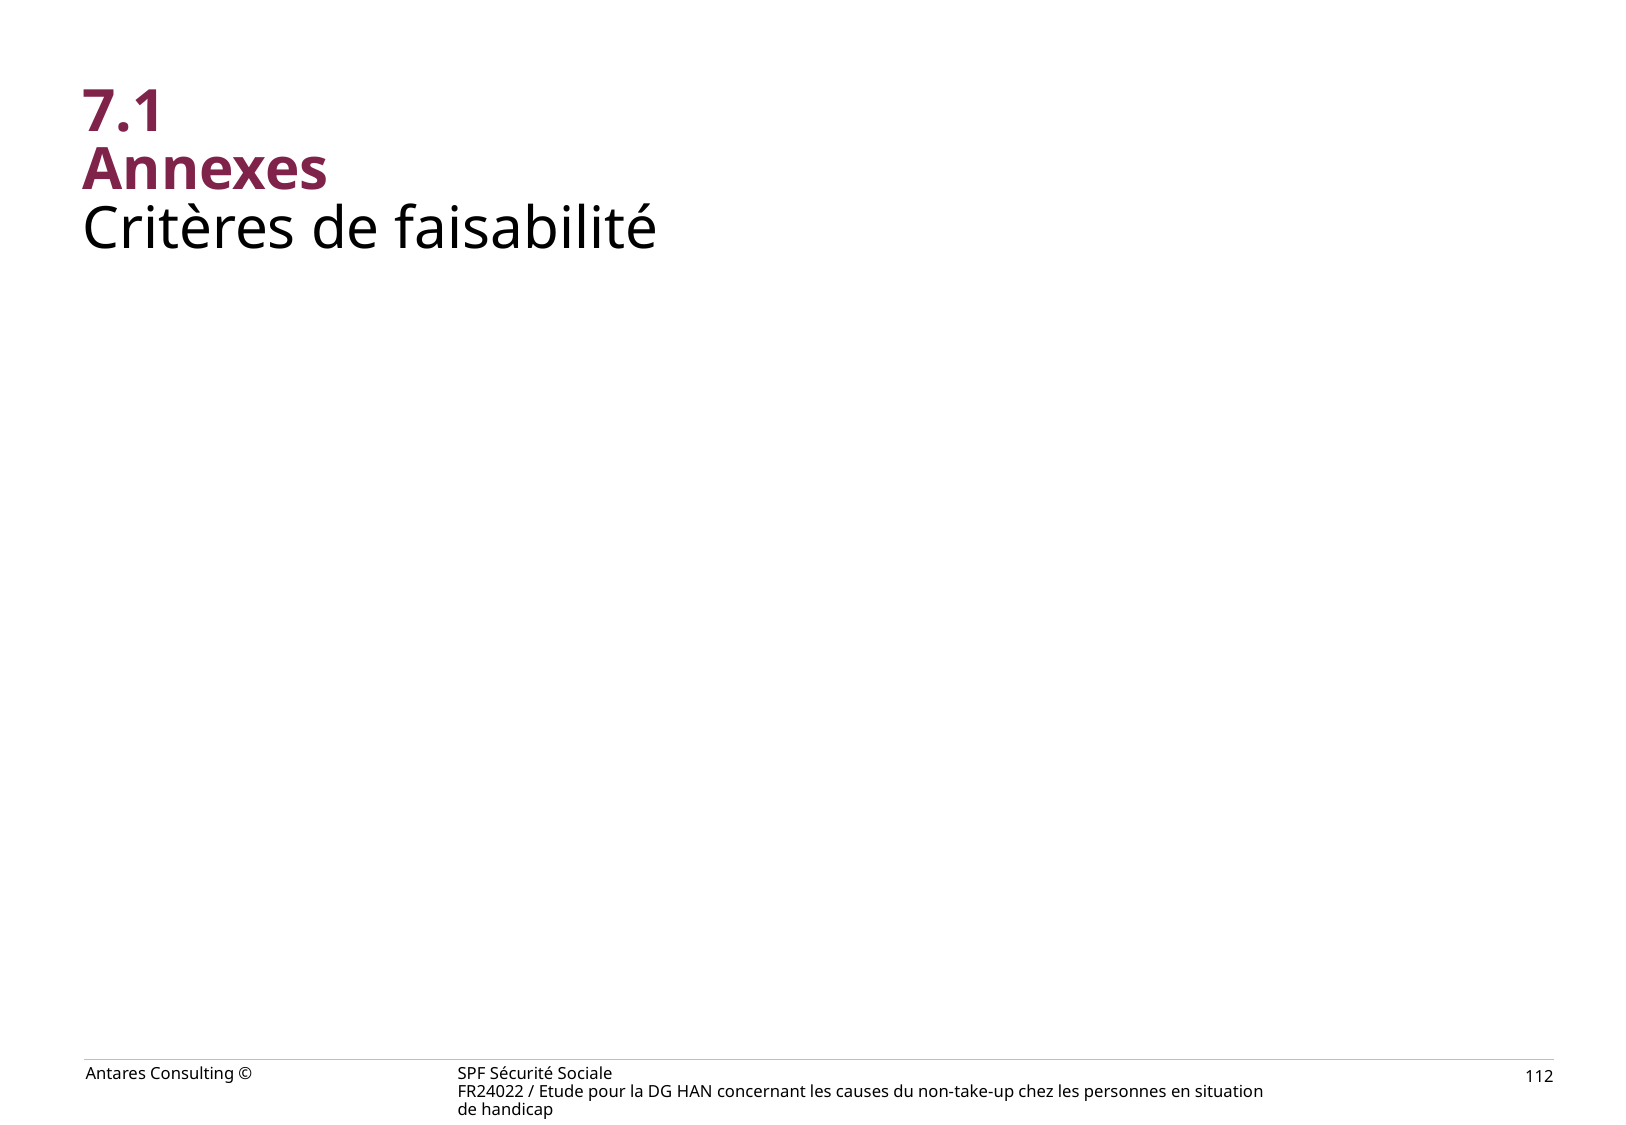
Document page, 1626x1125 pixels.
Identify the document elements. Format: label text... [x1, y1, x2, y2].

title 7.1 Annexes Critères de faisabilité [82, 84, 1550, 218]
